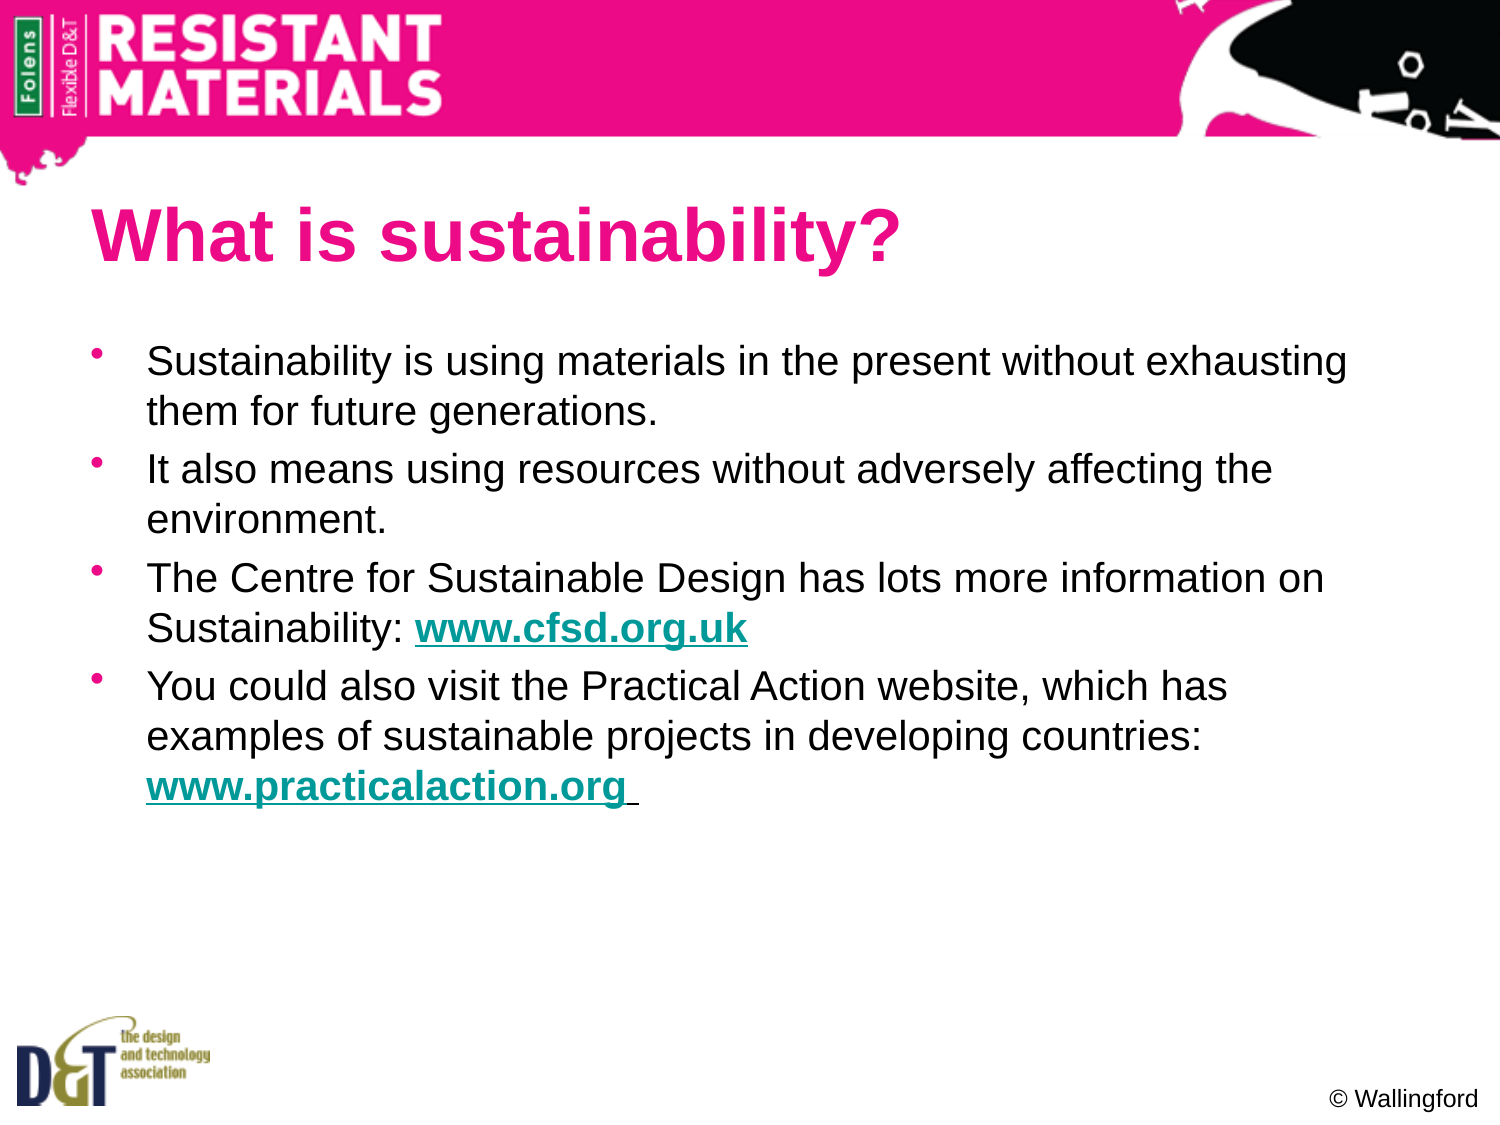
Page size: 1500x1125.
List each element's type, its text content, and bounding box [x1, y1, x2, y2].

text_box © Wallingford [1257, 1074, 1495, 1125]
list Sustainability is using materials in the present without exhausting them for future generations. It also means using resources without adversely affecting the environment. The Centre for Sustainable Design has lots more information on Sustainability: www.cfsd.org.uk You could also visit the Practical Action website, which has examples of sustainable projects in developing countries: www.practicalaction.org [75, 326, 1425, 1005]
picture [0, 0, 1500, 1125]
title What is sustainability? [76, 160, 1427, 301]
